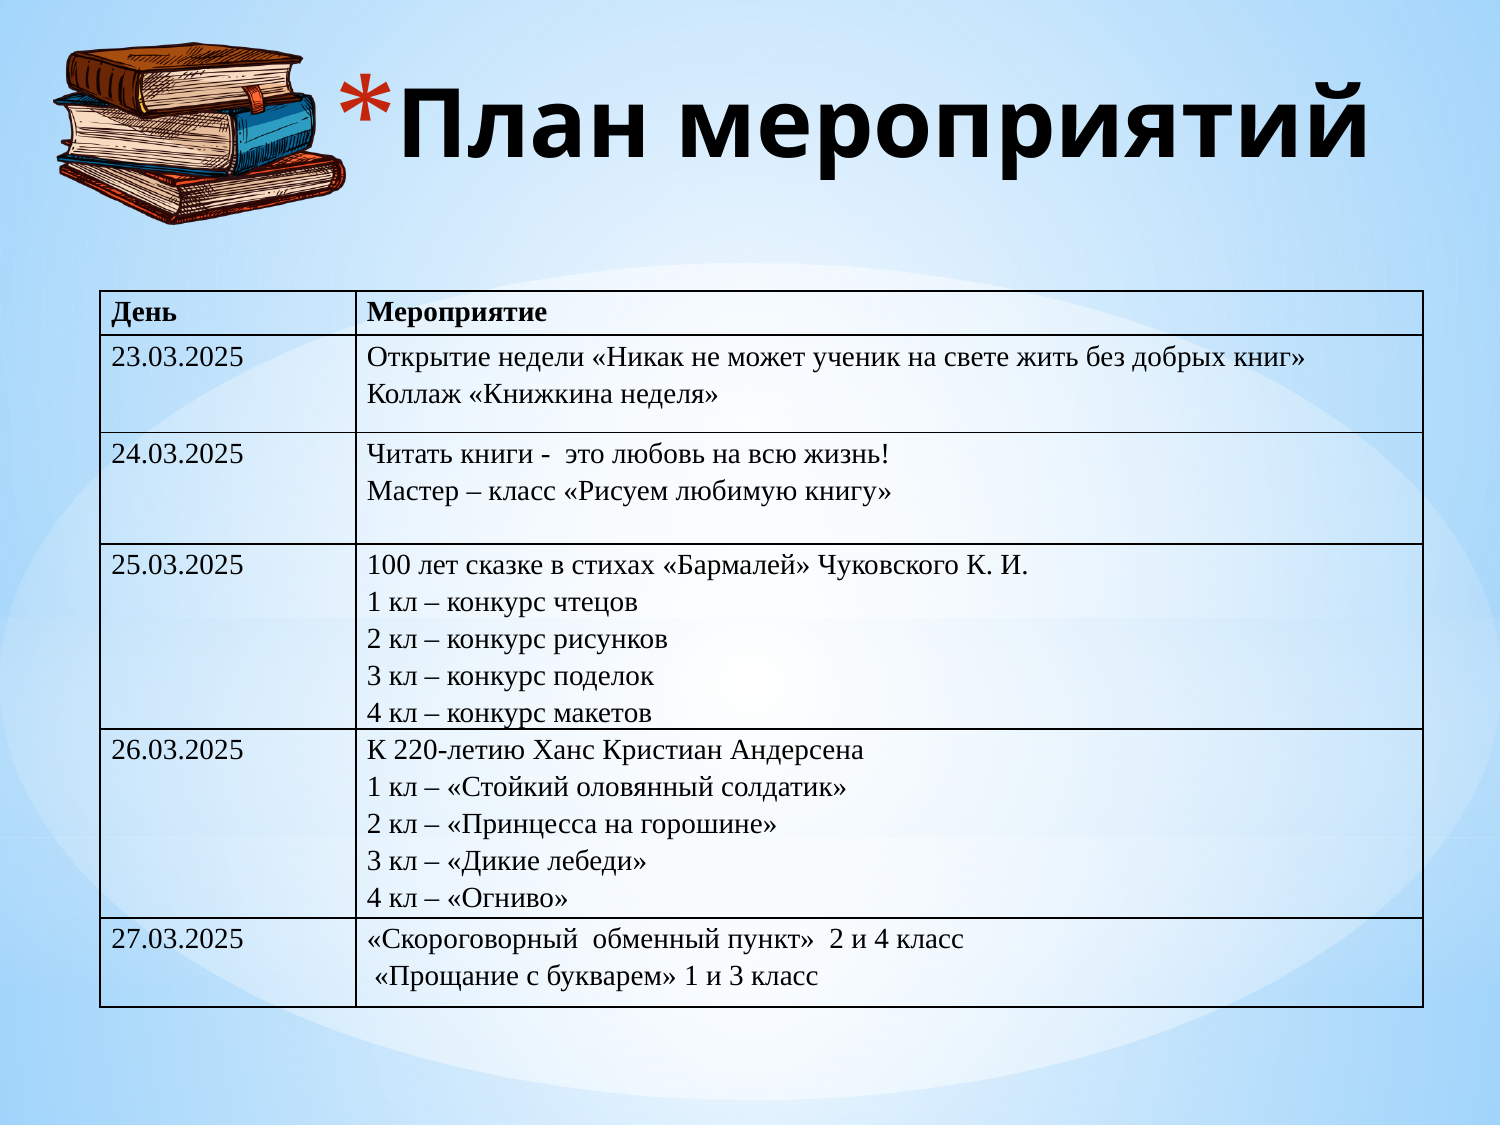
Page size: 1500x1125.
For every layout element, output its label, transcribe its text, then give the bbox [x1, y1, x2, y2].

table_cell Читать книги - это любовь на всю жизнь! Мастер – класс «Рисуем любимую книгу» [357, 433, 1422, 543]
title План мероприятий [123, 54, 1388, 244]
picture [52, 42, 346, 225]
table_cell 23.03.2025 [101, 336, 355, 432]
table_cell 26.03.2025 [101, 730, 355, 917]
table_header День [101, 292, 355, 334]
table_cell К 220-летию Ханс Кристиан Андерсена 1 кл – «Стойкий оловянный солдатик» 2 кл – «Принцесса на горошине» 3 кл – «Дикие лебеди» 4 кл – «Огниво» [357, 730, 1422, 917]
table_cell «Скороговорный обменный пункт» 2 и 4 класс «Прощание с букварем» 1 и 3 класс [357, 919, 1422, 1006]
table_cell 24.03.2025 [101, 433, 355, 543]
table_header Мероприятие [357, 292, 1422, 334]
table_cell Открытие недели «Никак не может ученик на свете жить без добрых книг» Коллаж «Книжкина неделя» [357, 336, 1422, 432]
table_cell 100 лет сказке в стихах «Бармалей» Чуковского К. И. 1 кл – конкурс чтецов 2 кл – конкурс рисунков 3 кл – конкурс поделок 4 кл – конкурс макетов [357, 545, 1422, 728]
table_cell 27.03.2025 [101, 919, 355, 1006]
table_cell 25.03.2025 [101, 545, 355, 728]
